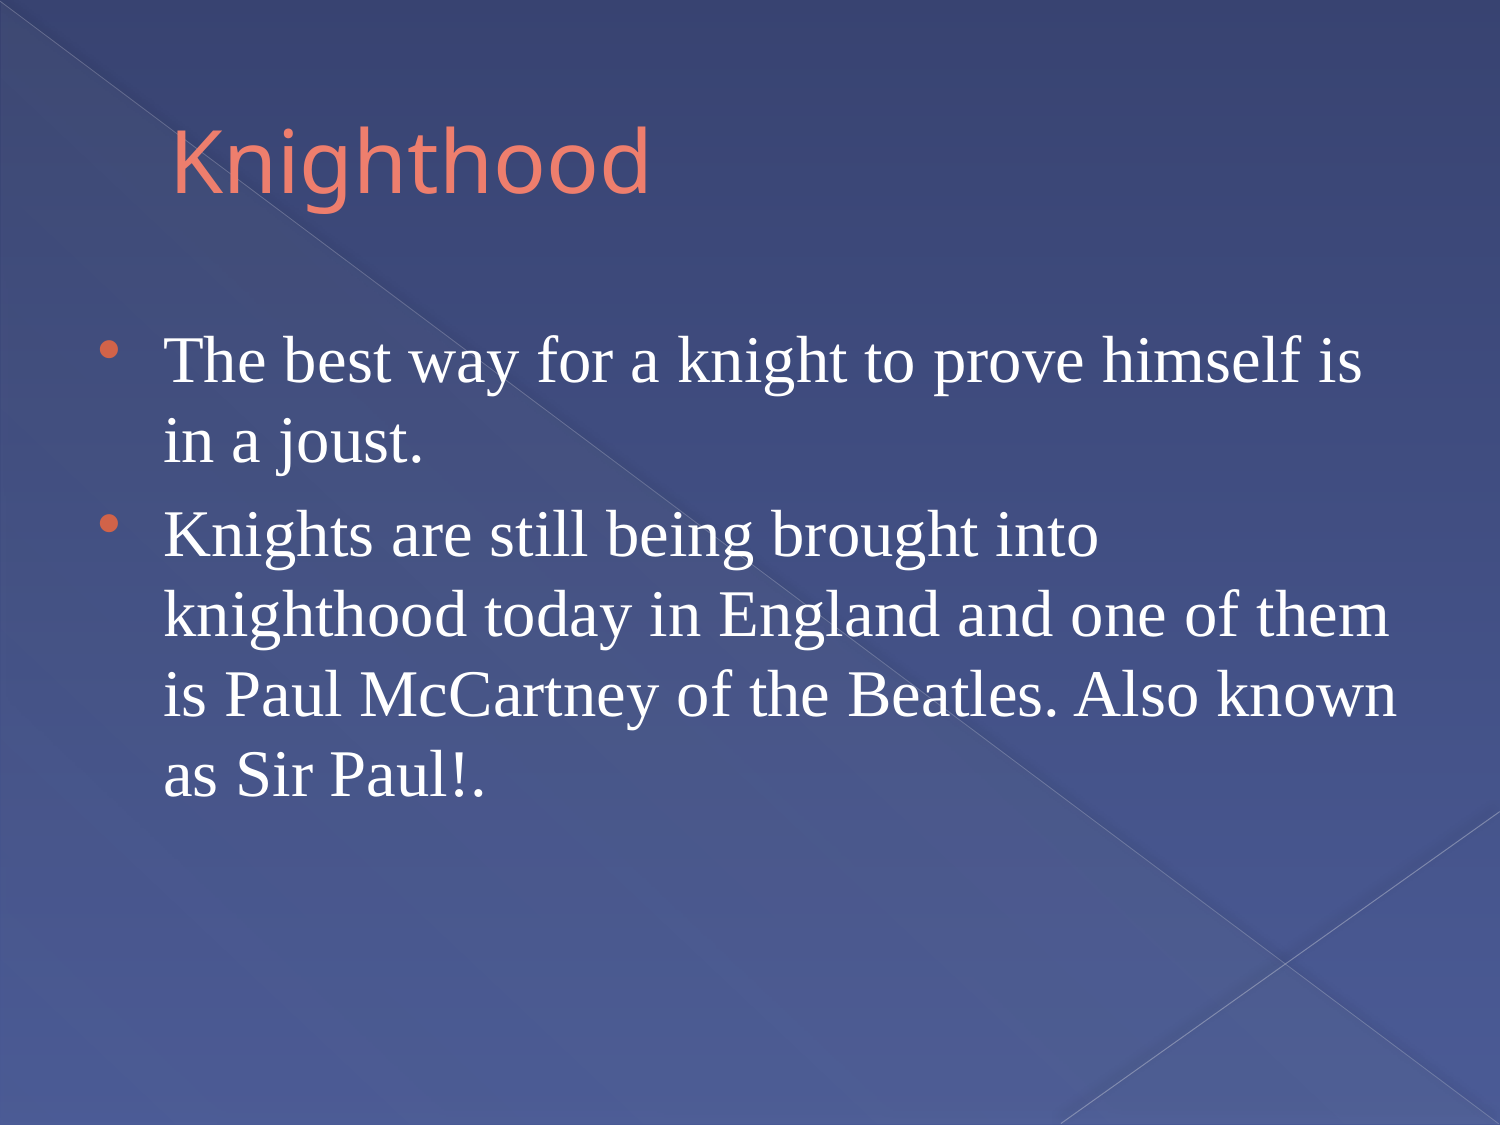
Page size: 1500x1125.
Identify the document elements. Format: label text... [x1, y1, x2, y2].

list The best way for a knight to prove himself is in a joust. Knights are still being brought into knighthood today in England and one of them is Paul McCartney of the Beatles. Also known as Sir Paul!. [75, 308, 1425, 1059]
title Knighthood [75, 43, 1425, 274]
